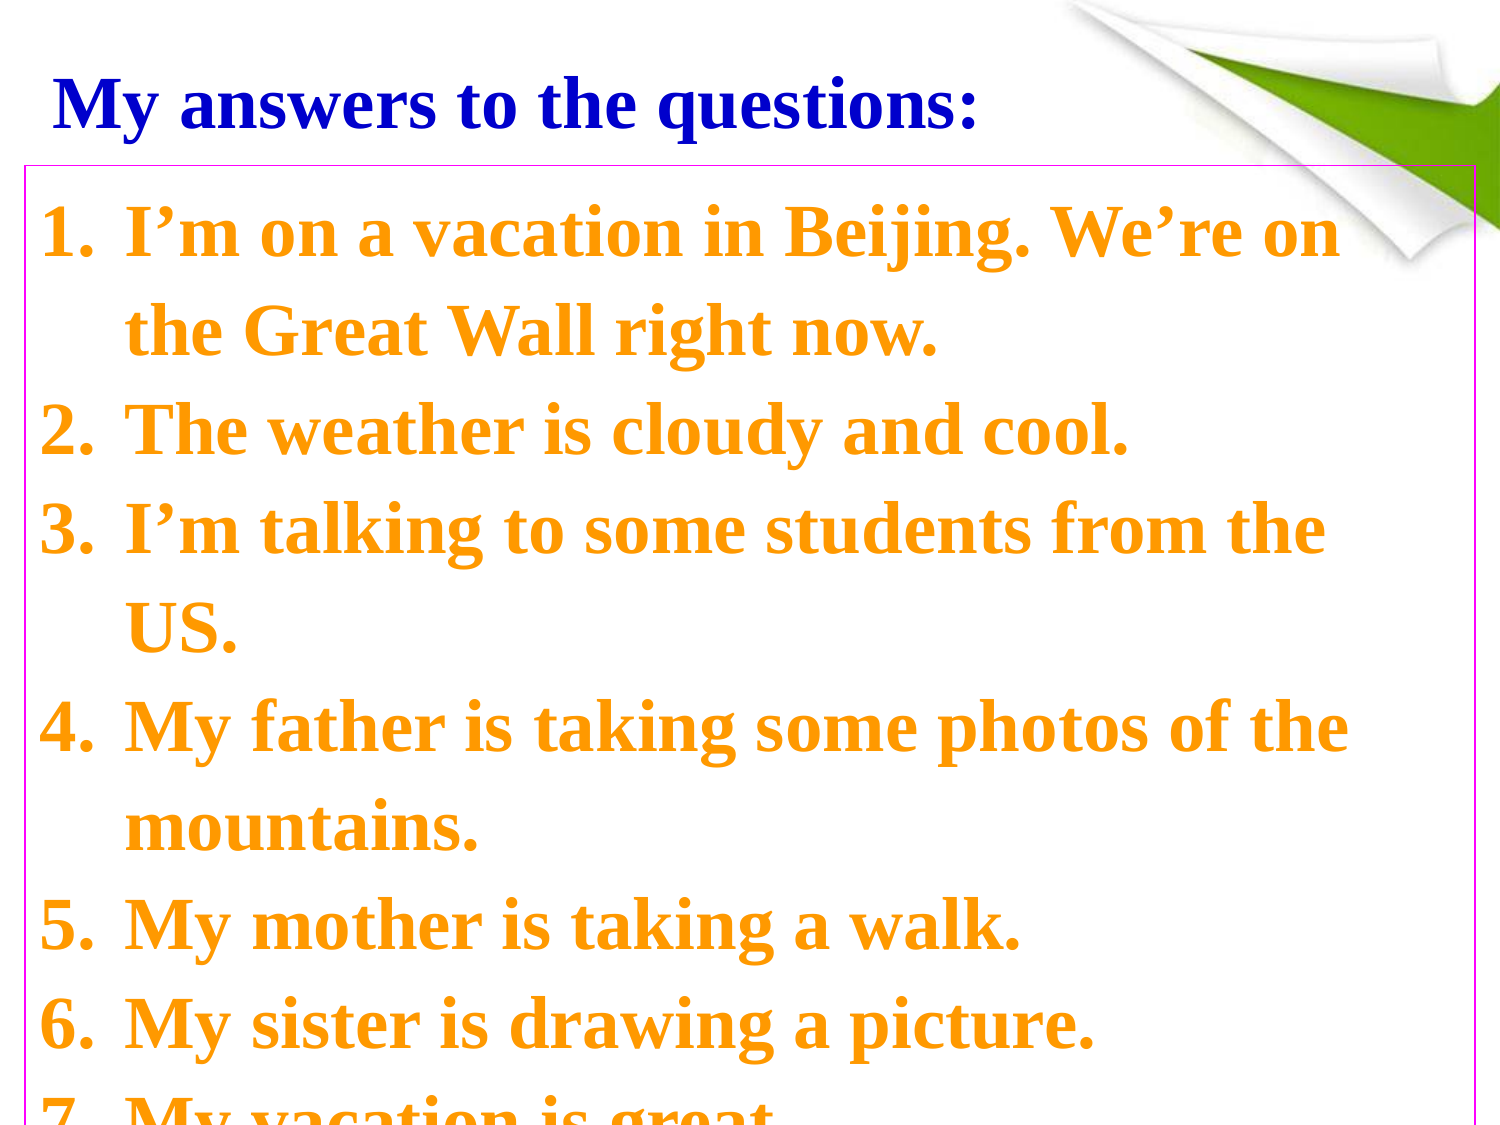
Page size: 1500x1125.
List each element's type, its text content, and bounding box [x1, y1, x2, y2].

text_box My answers to the questions: [37, 37, 1013, 150]
picture [0, 0, 1500, 1125]
text_box I’m on a vacation in Beijing. We’re on the Great Wall right now. The weather is cloudy and cool. I’m talking to some students from the US. My father is taking some photos of the mountains. My mother is taking a walk. My sister is drawing a picture. My vacation is great. [24, 165, 1475, 1125]
